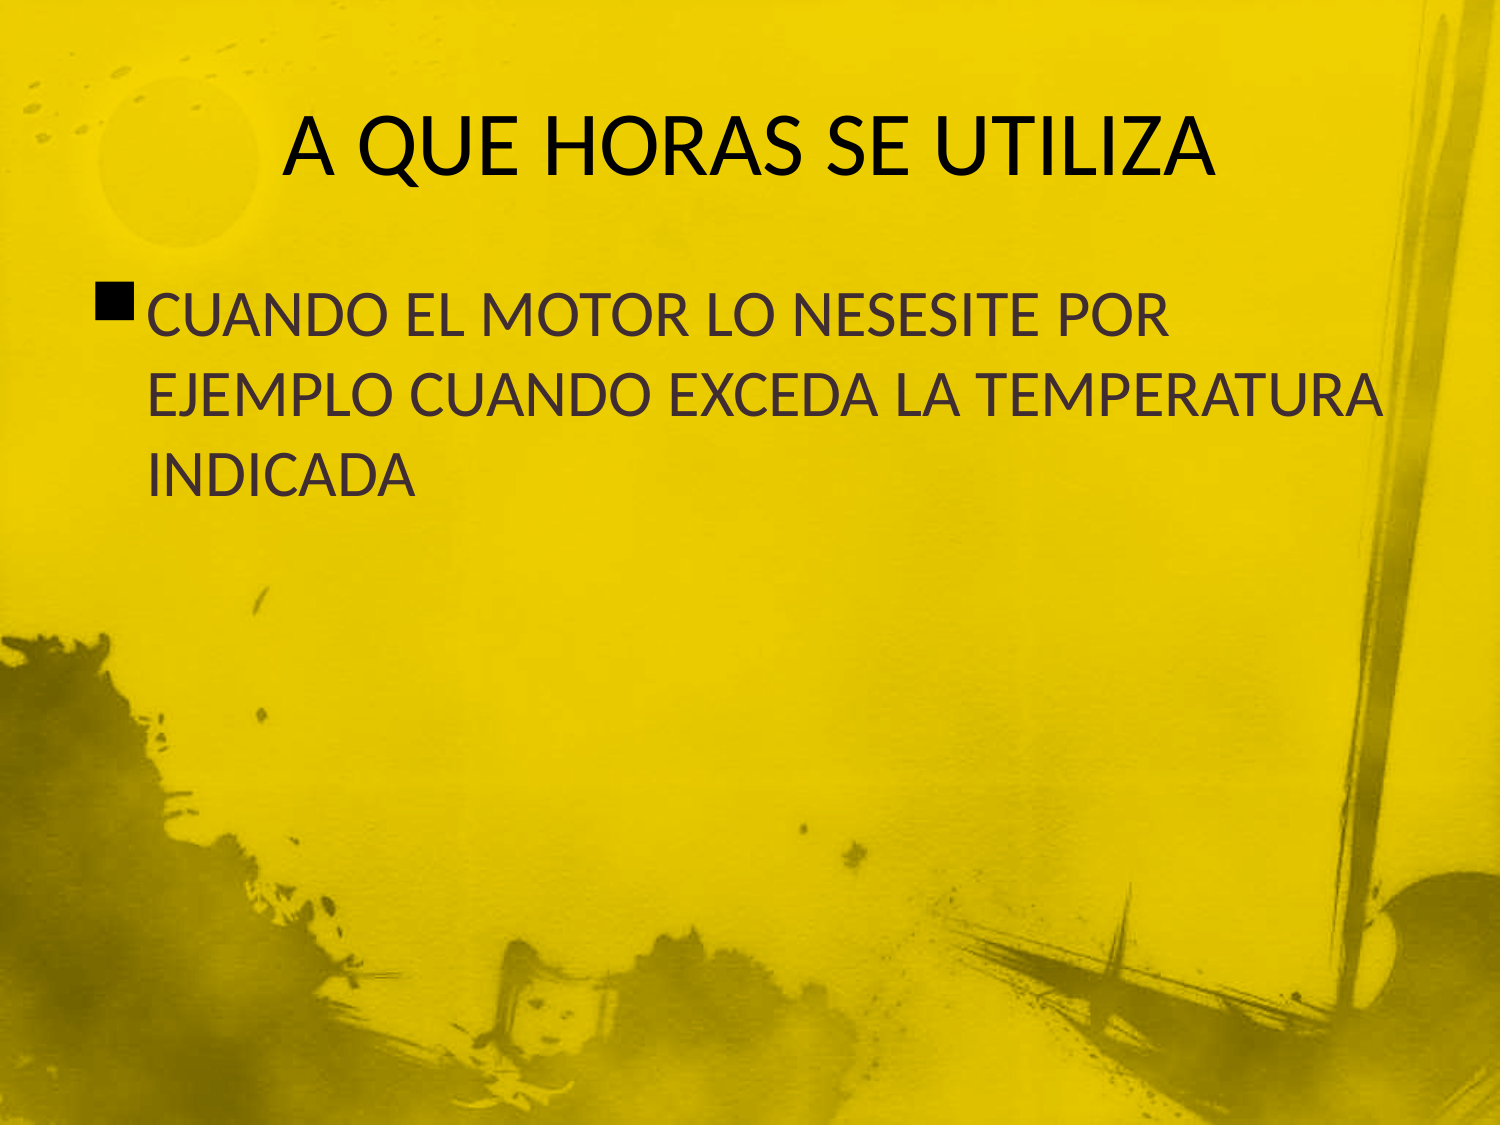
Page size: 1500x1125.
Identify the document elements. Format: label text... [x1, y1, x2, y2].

title A QUE HORAS SE UTILIZA [75, 45, 1425, 233]
list CUANDO EL MOTOR LO NESESITE POR EJEMPLO CUANDO EXCEDA LA TEMPERATURA INDICADA [75, 262, 1425, 1005]
